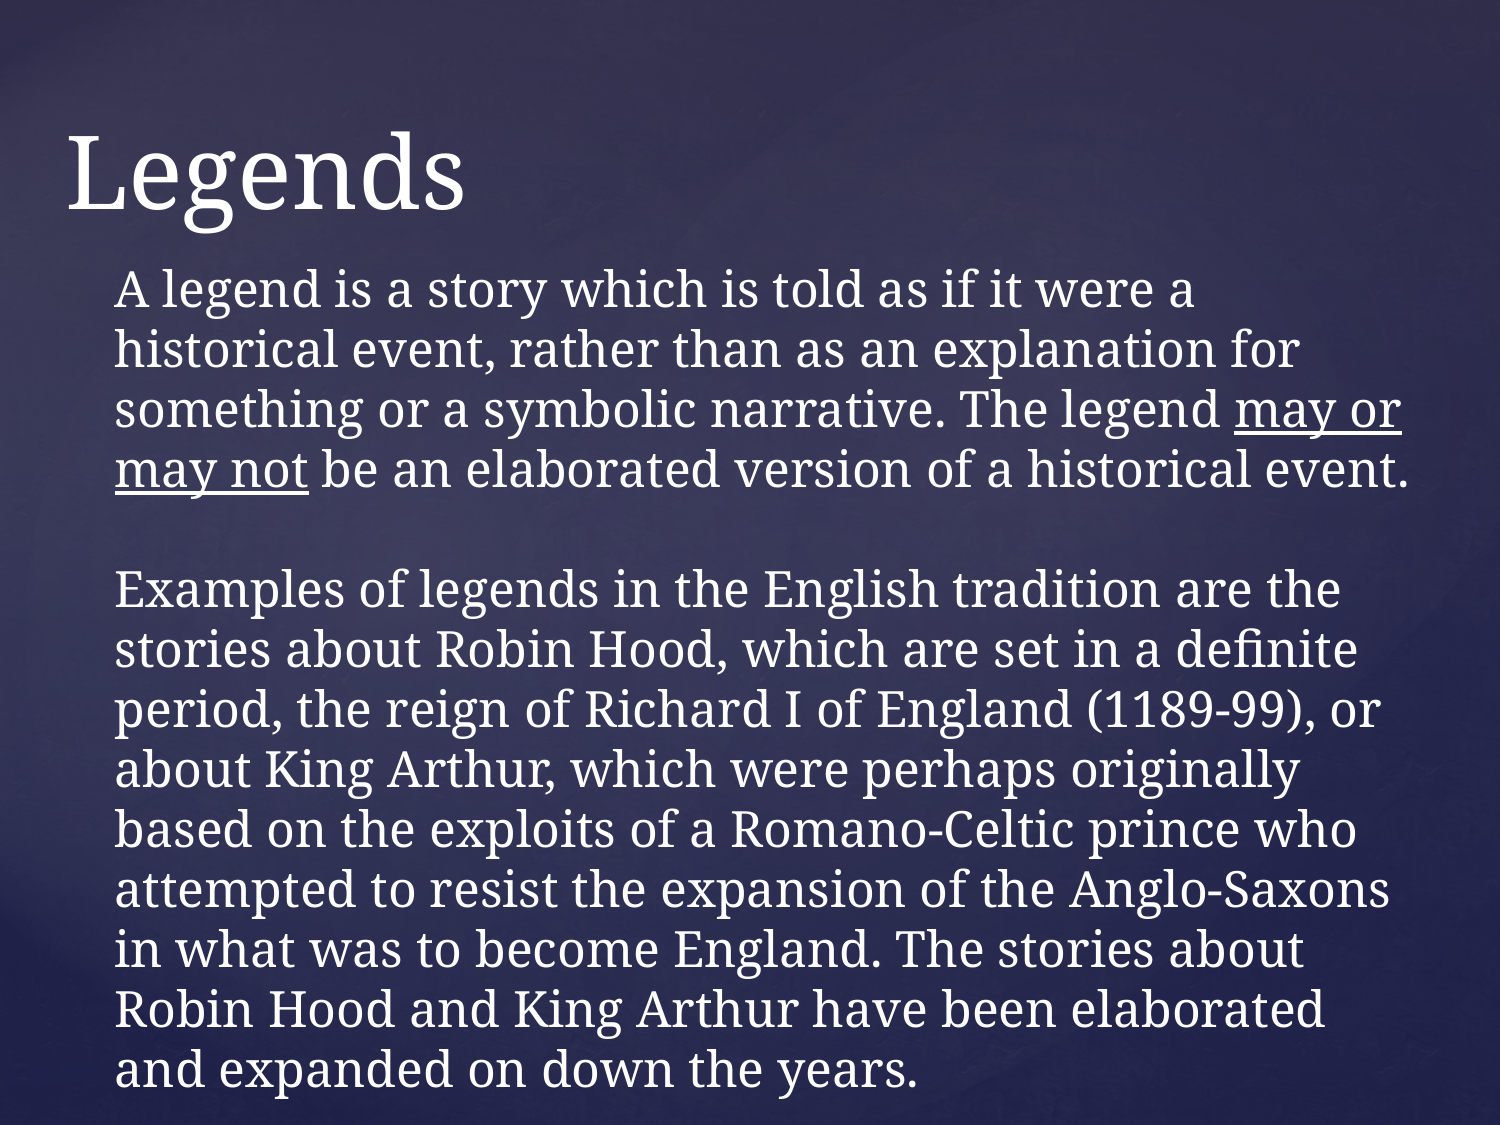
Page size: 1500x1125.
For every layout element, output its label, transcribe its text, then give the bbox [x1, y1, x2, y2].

title Legends [50, 87, 1288, 238]
text_box A legend is a story which is told as if it were a historical event, rather than as an explanation for something or a symbolic narrative. The legend may or may not be an elaborated version of a historical event. Examples of legends in the English tradition are the stories about Robin Hood, which are set in a definite period, the reign of Richard I of England (1189-99), or about King Arthur, which were perhaps originally based on the exploits of a Romano-Celtic prince who attempted to resist the expansion of the Anglo-Saxons in what was to become England. The stories about Robin Hood and King Arthur have been elaborated and expanded on down the years. [99, 249, 1425, 1105]
